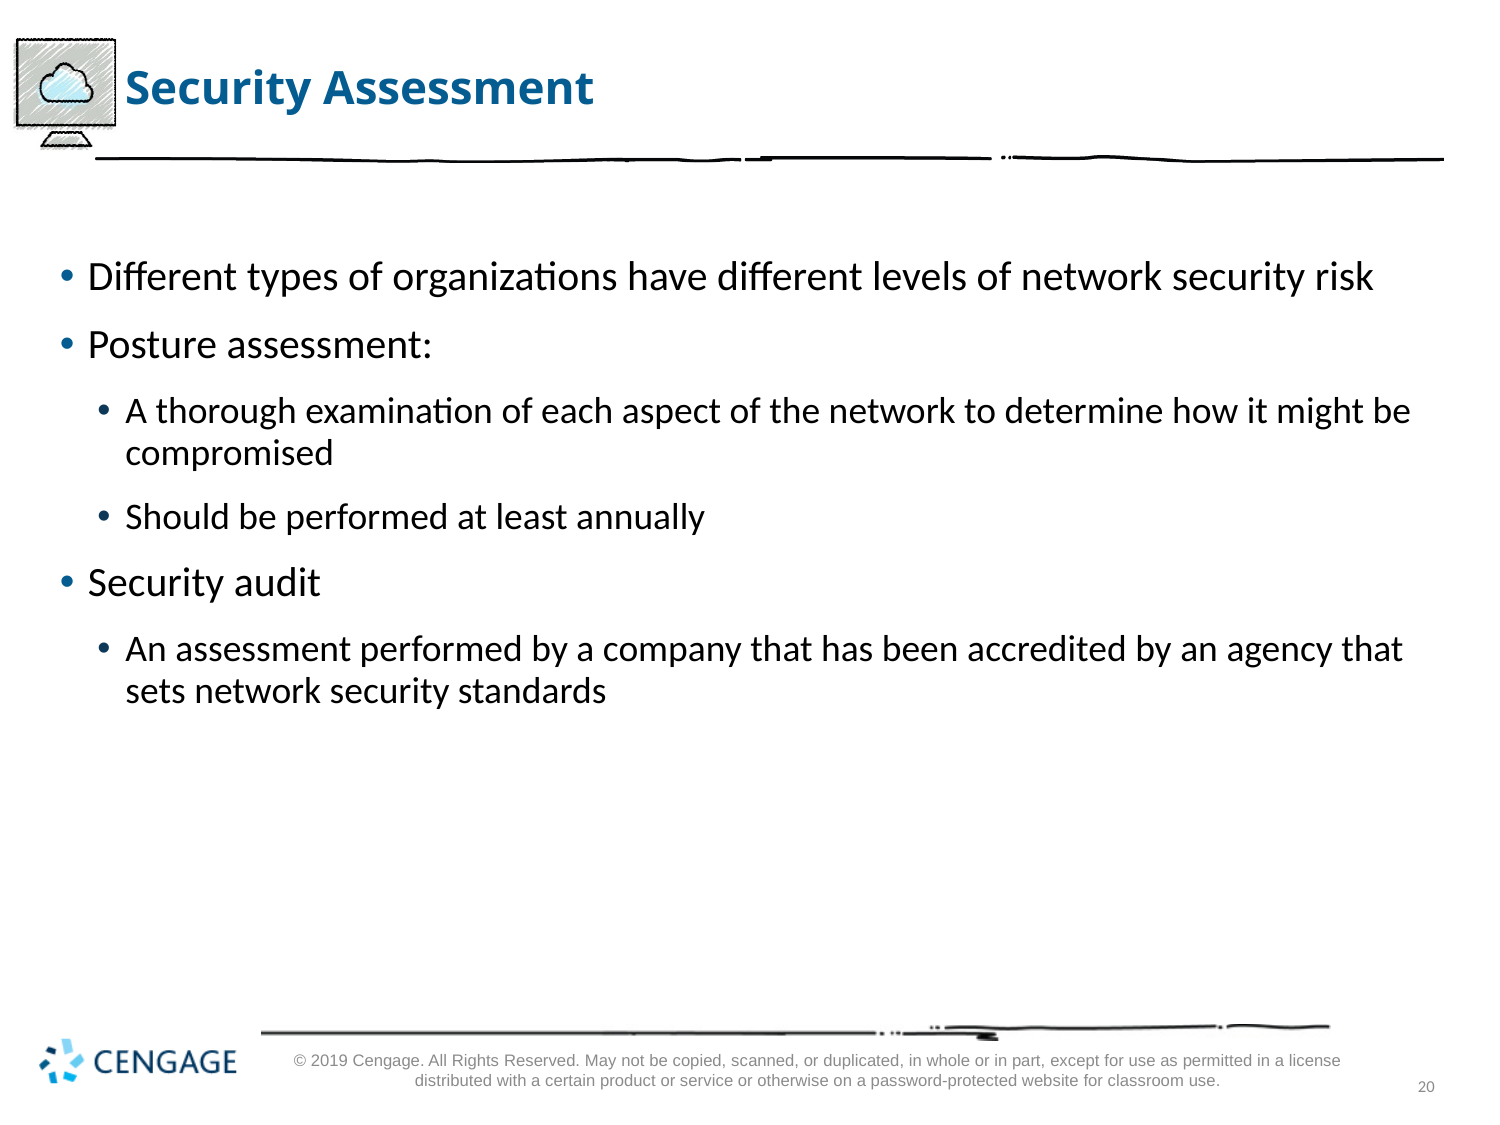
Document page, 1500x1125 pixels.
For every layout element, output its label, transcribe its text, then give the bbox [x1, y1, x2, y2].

list Different types of organizations have different levels of network security risk Posture assessment: A thorough examination of each aspect of the network to determine how it might be compromised Should be performed at least annually Security audit An assessment performed by a company that has been accredited by an agency that sets network security standards [59, 252, 1441, 718]
footer © 2019 Cengage. All Rights Reserved. May not be copied, scanned, or duplicated, in whole or in part, except for use as permitted in a license distributed with a certain product or service or otherwise on a password-protected website for classroom use. [262, 1050, 1375, 1091]
picture [261, 1024, 1331, 1041]
picture [13, 36, 117, 151]
picture [95, 155, 1444, 163]
picture [19, 1025, 249, 1096]
title Security Assessment [125, 66, 1442, 116]
